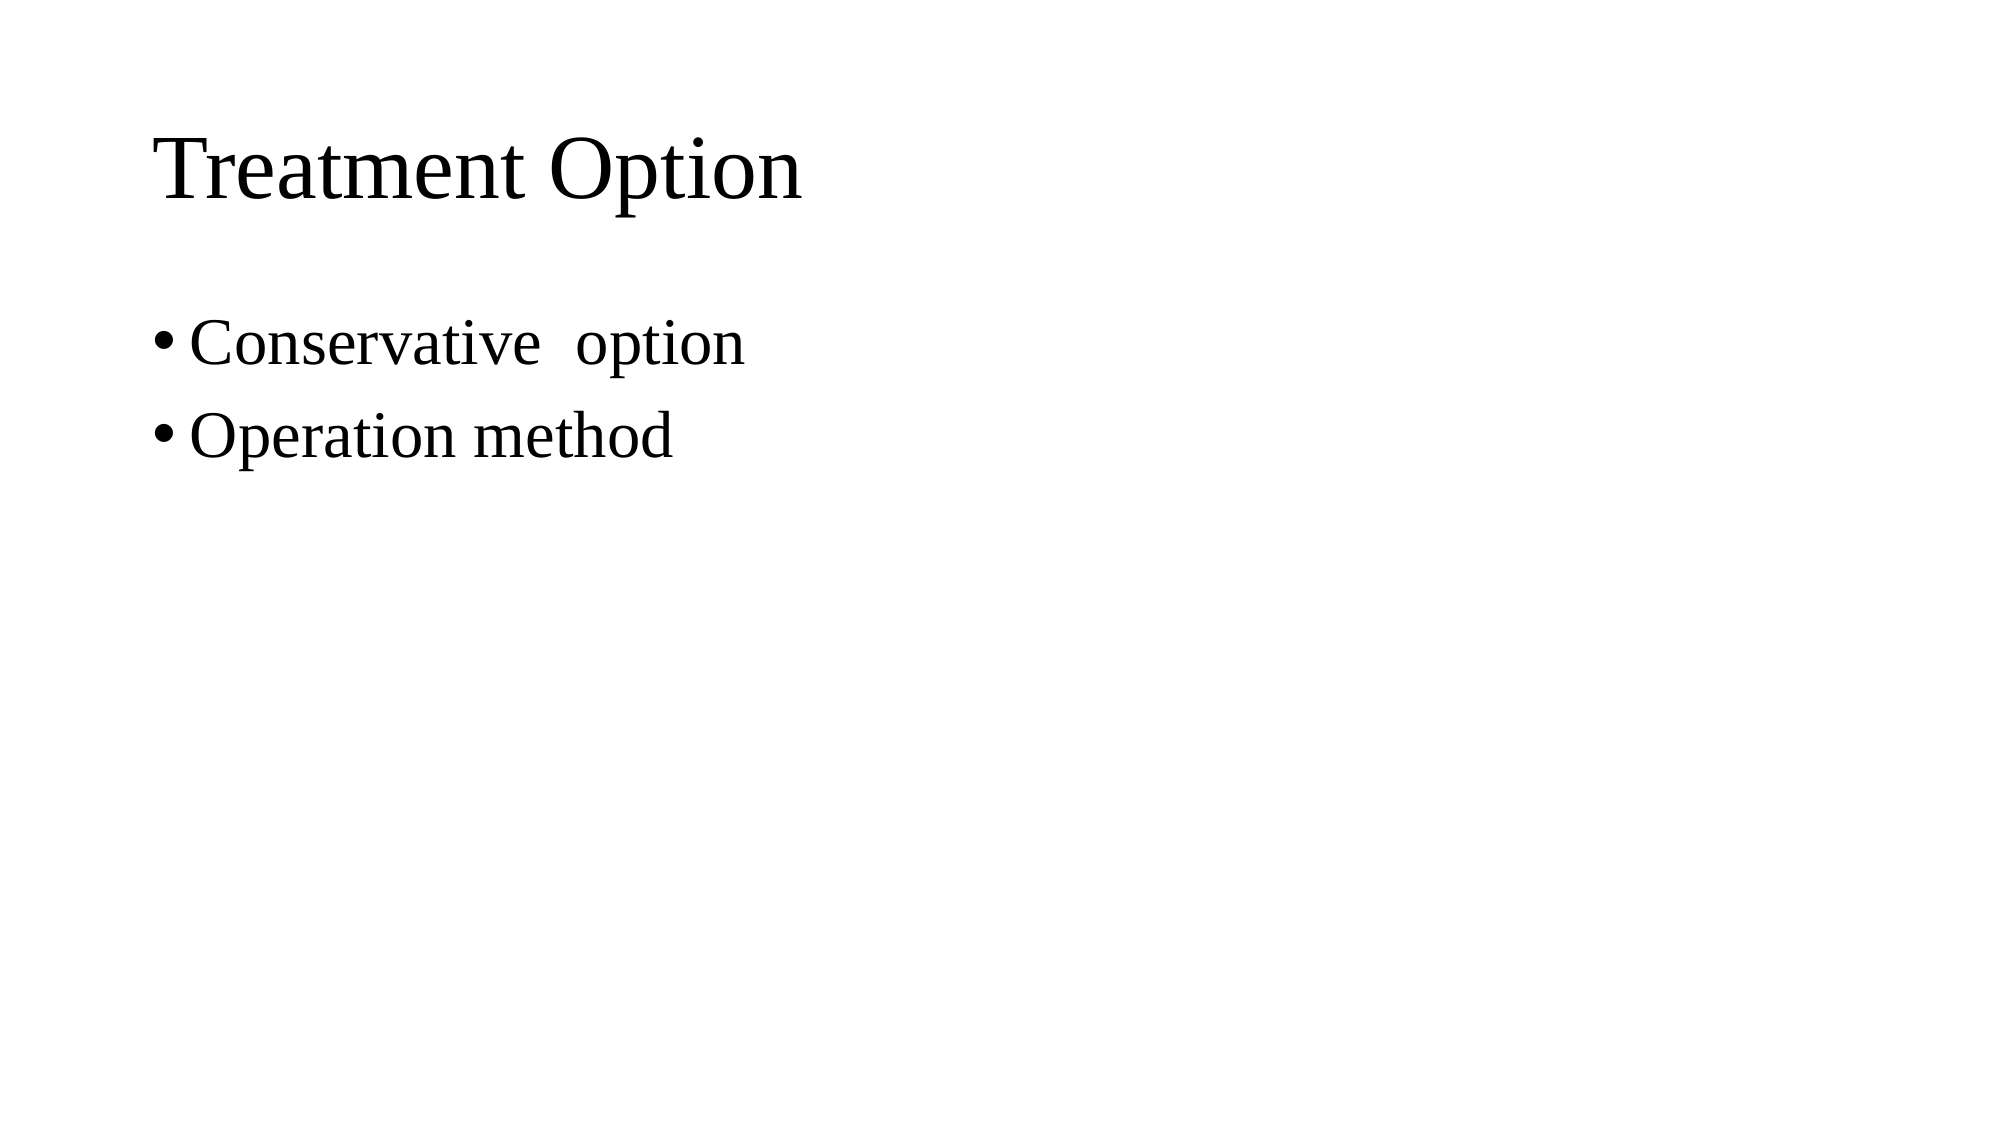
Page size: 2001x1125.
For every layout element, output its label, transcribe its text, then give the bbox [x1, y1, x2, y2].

list Conservative option Operation method [137, 299, 1863, 1014]
title Treatment Option [137, 59, 1863, 278]
